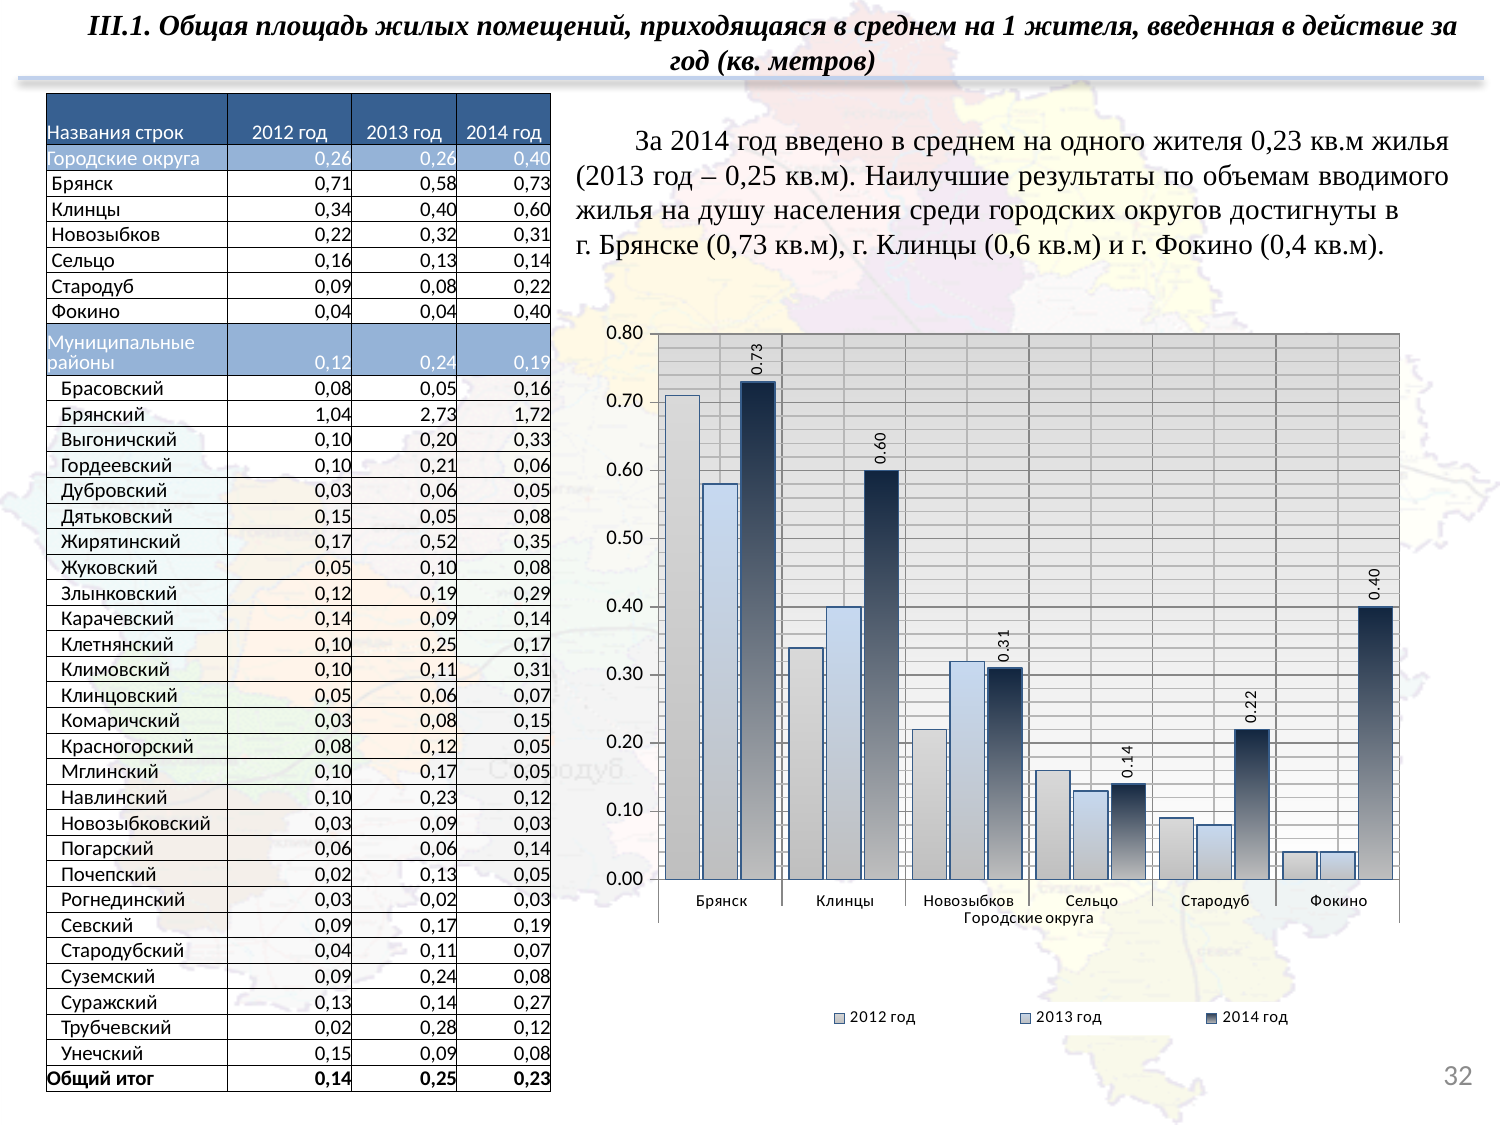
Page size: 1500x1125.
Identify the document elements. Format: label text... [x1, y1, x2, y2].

table_cell Клинцы [47, 197, 227, 221]
table_cell 0,19 [457, 913, 550, 937]
table_cell 0,05 [228, 555, 351, 579]
table_cell 0,04 [228, 299, 351, 323]
table_cell Унечский [47, 1040, 227, 1065]
chart [573, 304, 1442, 1055]
table_cell Навлинский [47, 785, 227, 809]
table_cell 0,11 [352, 938, 456, 963]
table_cell 0,09 [352, 810, 456, 835]
table_cell 0,10 [228, 631, 351, 656]
table_cell 0,03 [228, 478, 351, 503]
table_cell 0,71 [228, 171, 351, 196]
table_cell 1,72 [457, 401, 550, 426]
table_cell 0,13 [352, 248, 456, 272]
table_cell 0,10 [228, 452, 351, 477]
table_cell Дятьковский [47, 504, 227, 528]
table_cell Жирятинский [47, 529, 227, 554]
table_cell 0,31 [457, 657, 550, 681]
table_cell Стародубский [47, 938, 227, 963]
table_cell 0,17 [228, 529, 351, 554]
table_cell 0,40 [457, 145, 550, 170]
table_cell 0,60 [457, 197, 550, 221]
table_cell Трубчевский [47, 1015, 227, 1039]
table_cell 0,31 [457, 222, 550, 247]
table_cell 0,14 [457, 248, 550, 272]
table_cell 0,08 [457, 504, 550, 528]
table_cell 0,27 [457, 989, 550, 1014]
table_cell Жуковский [47, 555, 227, 579]
table_cell 0,73 [457, 171, 550, 196]
table_cell 0,23 [457, 1066, 550, 1091]
table_cell 0,24 [352, 324, 456, 375]
table_cell 0,07 [457, 938, 550, 963]
table_header 2014 год [457, 94, 550, 144]
table_cell Гордеевский [47, 452, 227, 477]
table_cell Климовский [47, 657, 227, 681]
table_cell 0,33 [457, 427, 550, 451]
table_cell 0,14 [457, 606, 550, 630]
table_cell 0,08 [228, 376, 351, 400]
table_header 2012 год [228, 94, 351, 144]
table_cell Брянск [47, 171, 227, 196]
table_cell 0,32 [352, 222, 456, 247]
table_cell Общий итог [47, 1066, 227, 1091]
table_cell 0,16 [457, 376, 550, 400]
table_cell 0,10 [228, 427, 351, 451]
table_cell Фокино [47, 299, 227, 323]
table_cell 0,08 [457, 964, 550, 988]
table_cell 0,08 [352, 708, 456, 733]
table_cell Карачевский [47, 606, 227, 630]
table_cell Сельцо [47, 248, 227, 272]
table_cell Погарский [47, 836, 227, 860]
table_header 2013 год [352, 94, 456, 144]
table_cell Новозыбковский [47, 810, 227, 835]
table_cell 0,03 [457, 810, 550, 835]
table_cell Рогнединский [47, 887, 227, 912]
table_cell 2,73 [352, 401, 456, 426]
table_cell 0,15 [228, 504, 351, 528]
table_cell 0,26 [352, 145, 456, 170]
text_box 32 [1399, 1034, 1488, 1113]
table_cell Стародуб [47, 273, 227, 298]
table_cell 0,14 [352, 989, 456, 1014]
table_cell 0,13 [352, 861, 456, 886]
table_cell 0,03 [457, 887, 550, 912]
table_cell 0,03 [228, 887, 351, 912]
table_cell 0,02 [352, 887, 456, 912]
table_cell 0,05 [457, 734, 550, 758]
table_cell 0,02 [228, 1015, 351, 1039]
table_cell Севский [47, 913, 227, 937]
table_cell 0,03 [228, 708, 351, 733]
table_cell Клинцовский [47, 682, 227, 707]
table_cell 0,08 [457, 1040, 550, 1065]
table_cell 0,22 [228, 222, 351, 247]
table_cell 0,17 [352, 913, 456, 937]
table_cell 0,06 [352, 478, 456, 503]
table_cell Комаричский [47, 708, 227, 733]
table_cell 0,25 [352, 631, 456, 656]
table_cell 0,12 [352, 734, 456, 758]
table_cell 0,09 [228, 273, 351, 298]
table_cell Злынковский [47, 580, 227, 605]
table_cell Городские округа [47, 145, 227, 170]
table_cell 0,21 [352, 452, 456, 477]
table_cell 0,05 [352, 504, 456, 528]
table_cell 0,05 [457, 759, 550, 784]
table_cell 0,10 [228, 657, 351, 681]
table_cell 0,11 [352, 657, 456, 681]
table_cell 0,22 [457, 273, 550, 298]
table_cell 0,09 [352, 1040, 456, 1065]
table_cell 0,05 [228, 682, 351, 707]
table_cell 0,04 [352, 299, 456, 323]
table_cell 0,26 [228, 145, 351, 170]
table_cell 0,23 [352, 785, 456, 809]
table_cell 0,40 [457, 299, 550, 323]
table_cell 0,24 [352, 964, 456, 988]
table_cell Мглинский [47, 759, 227, 784]
table_cell 0,16 [228, 248, 351, 272]
table_cell 0,19 [352, 580, 456, 605]
table_cell 0,12 [228, 580, 351, 605]
table_cell 0,09 [228, 913, 351, 937]
table_cell 0,34 [228, 197, 351, 221]
table_cell 0,40 [352, 197, 456, 221]
table_cell Новозыбков [47, 222, 227, 247]
table_cell 0,10 [352, 555, 456, 579]
table_cell Брянский [47, 401, 227, 426]
table_cell 0,19 [457, 324, 550, 375]
table_cell 0,29 [457, 580, 550, 605]
table_cell 0,14 [228, 606, 351, 630]
table_cell Почепский [47, 861, 227, 886]
table_cell 0,04 [228, 938, 351, 963]
table_cell Суражский [47, 989, 227, 1014]
table_cell 0,09 [228, 964, 351, 988]
table_cell 0,08 [352, 273, 456, 298]
table_cell 0,05 [457, 861, 550, 886]
table_header Названия строк [47, 94, 227, 144]
table_cell 0,12 [228, 324, 351, 375]
table_cell 0,35 [457, 529, 550, 554]
table_cell 0,20 [352, 427, 456, 451]
table_cell Красногорский [47, 734, 227, 758]
table_cell 0,13 [228, 989, 351, 1014]
table_cell 0,07 [457, 682, 550, 707]
table_cell 0,06 [228, 836, 351, 860]
table_cell Муниципальные районы [47, 324, 227, 375]
table_cell 0,06 [352, 682, 456, 707]
table_cell 0,03 [228, 810, 351, 835]
text_box III.1. Общая площадь жилых помещений, приходящаяся в среднем на 1 жителя, введенная в действие за год (кв. метров) [52, 0, 1494, 84]
table_cell 0,02 [228, 861, 351, 886]
table_cell 0,05 [457, 478, 550, 503]
table_cell 0,17 [352, 759, 456, 784]
table_cell 0,12 [457, 1015, 550, 1039]
table_cell 0,58 [352, 171, 456, 196]
table_cell 0,52 [352, 529, 456, 554]
table_cell 0,25 [352, 1066, 456, 1091]
table_cell Выгоничский [47, 427, 227, 451]
table_cell Брасовский [47, 376, 227, 400]
table_cell 0,15 [228, 1040, 351, 1065]
table_cell 0,08 [457, 555, 550, 579]
table_cell 0,28 [352, 1015, 456, 1039]
table_cell Клетнянский [47, 631, 227, 656]
table_cell 0,06 [352, 836, 456, 860]
table_cell 0,09 [352, 606, 456, 630]
table_cell 0,15 [457, 708, 550, 733]
table_cell 1,04 [228, 401, 351, 426]
table_cell 0,06 [457, 452, 550, 477]
table_cell Суземский [47, 964, 227, 988]
table_cell 0,10 [228, 759, 351, 784]
table_cell 0,12 [457, 785, 550, 809]
table_cell 0,05 [352, 376, 456, 400]
table_cell 0,14 [228, 1066, 351, 1091]
table_cell 0,10 [228, 785, 351, 809]
text_box За 2014 год введено в среднем на одного жителя 0,23 кв.м жилья (2013 год – 0,25 кв.м). Наилучшие результаты по объемам вводимого жилья на душу населения среди городских округов достигнуты в г. Брянске (0,73 кв.м), г. Клинцы (0,6 кв.м) и г. Фокино (0,4 кв.м). [561, 113, 1465, 269]
table_cell 0,08 [228, 734, 351, 758]
table_cell 0,14 [457, 836, 550, 860]
table_cell Дубровский [47, 478, 227, 503]
table_cell 0,17 [457, 631, 550, 656]
